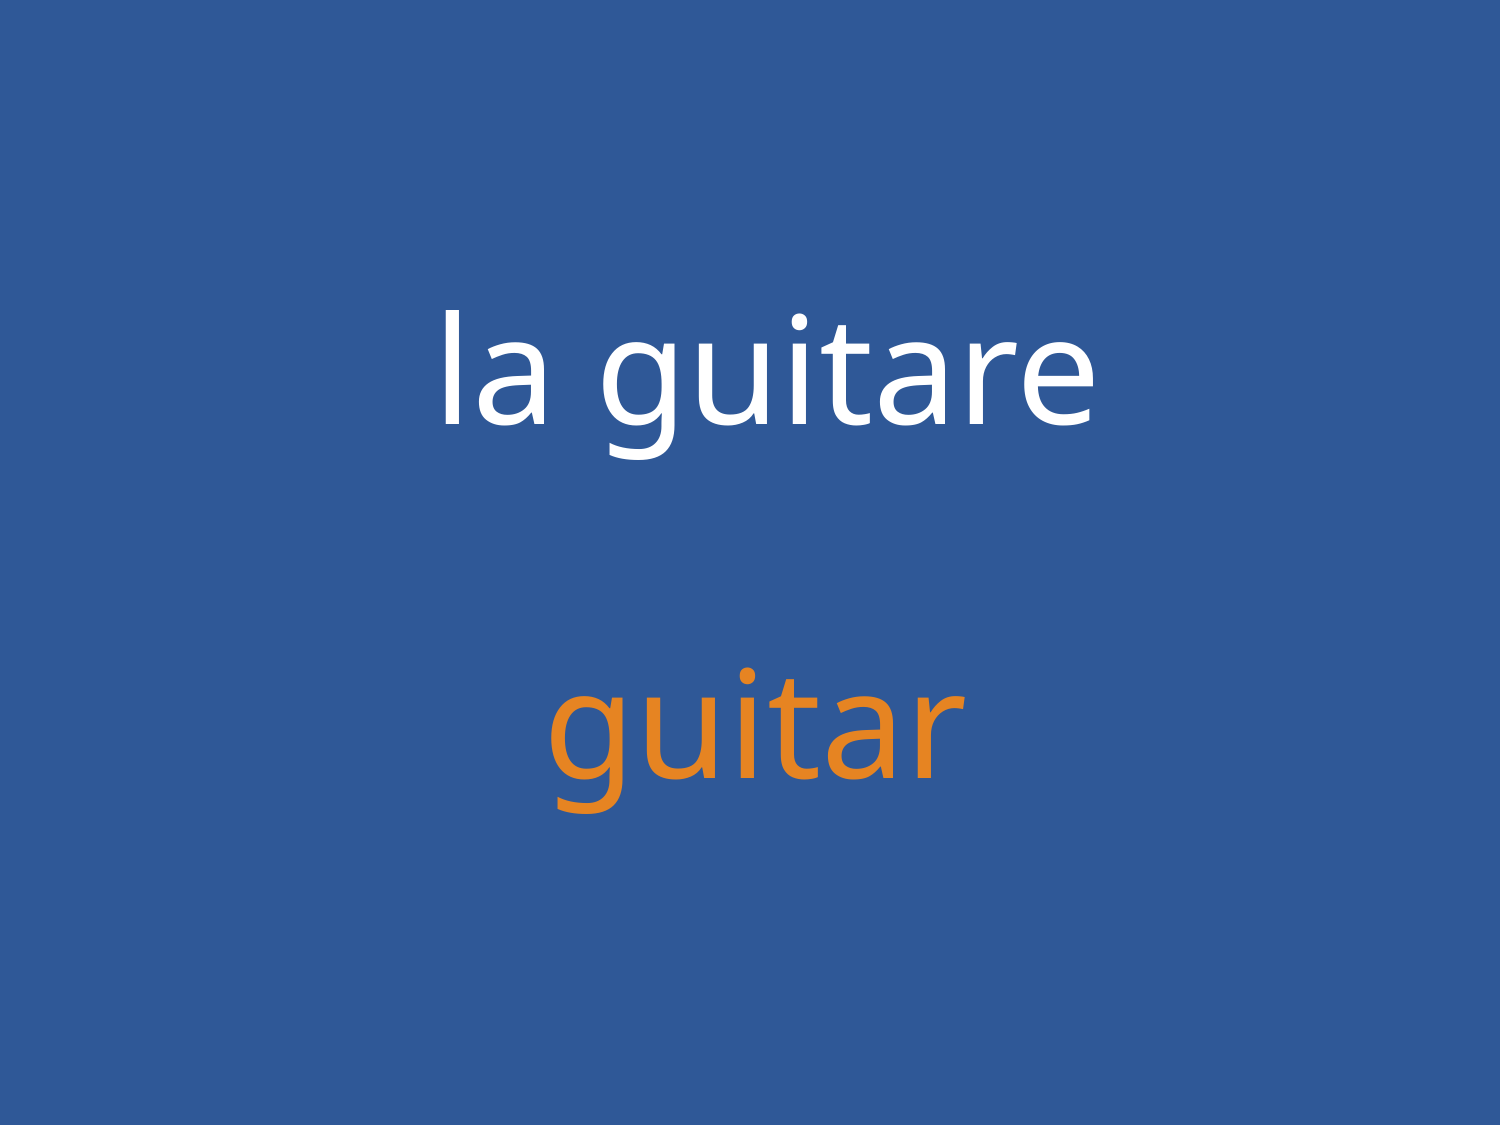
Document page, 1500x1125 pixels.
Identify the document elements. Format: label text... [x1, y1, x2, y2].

text_box la guitare [301, 267, 1235, 462]
text_box guitar [301, 621, 1211, 817]
